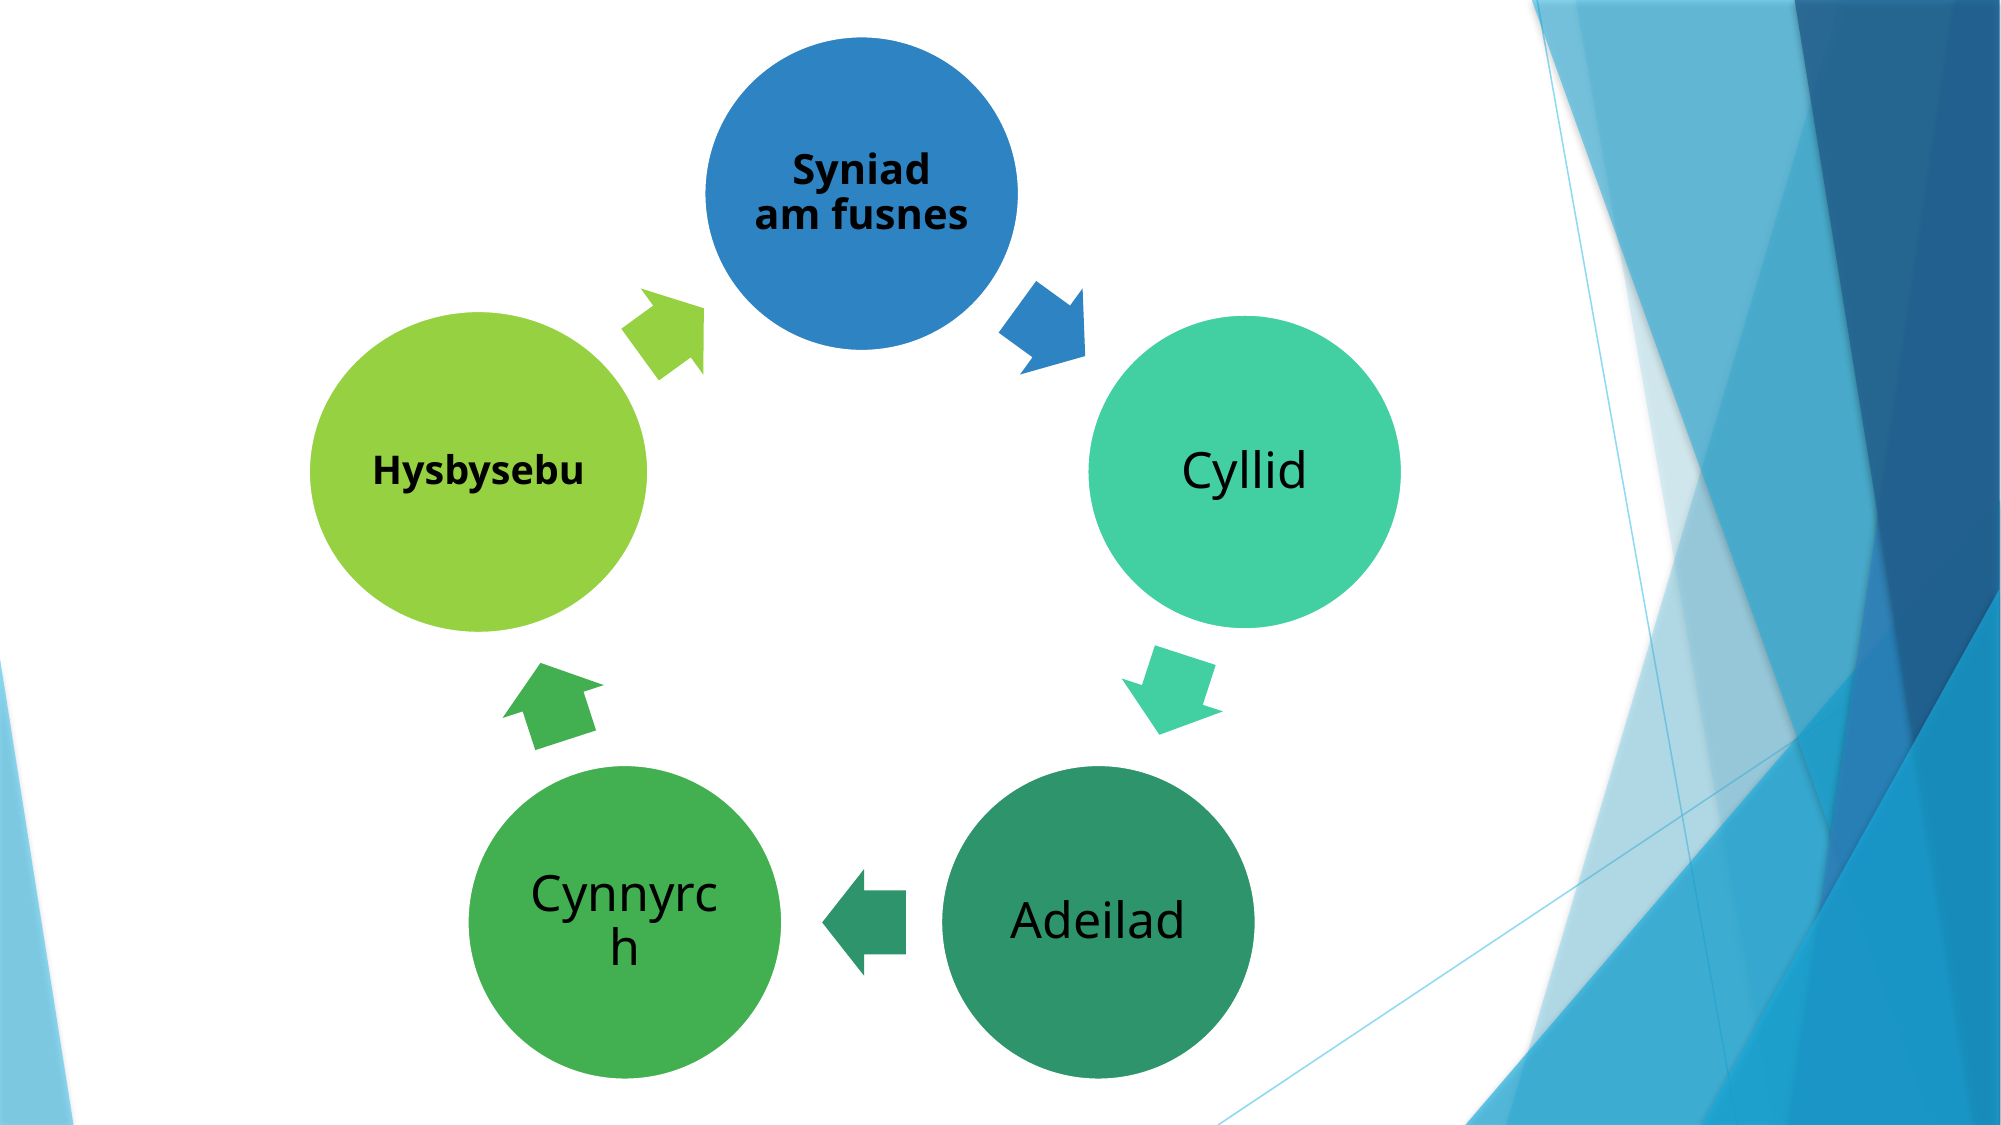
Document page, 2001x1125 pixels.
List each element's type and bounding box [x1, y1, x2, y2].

text_box [70, 35, 1641, 1081]
